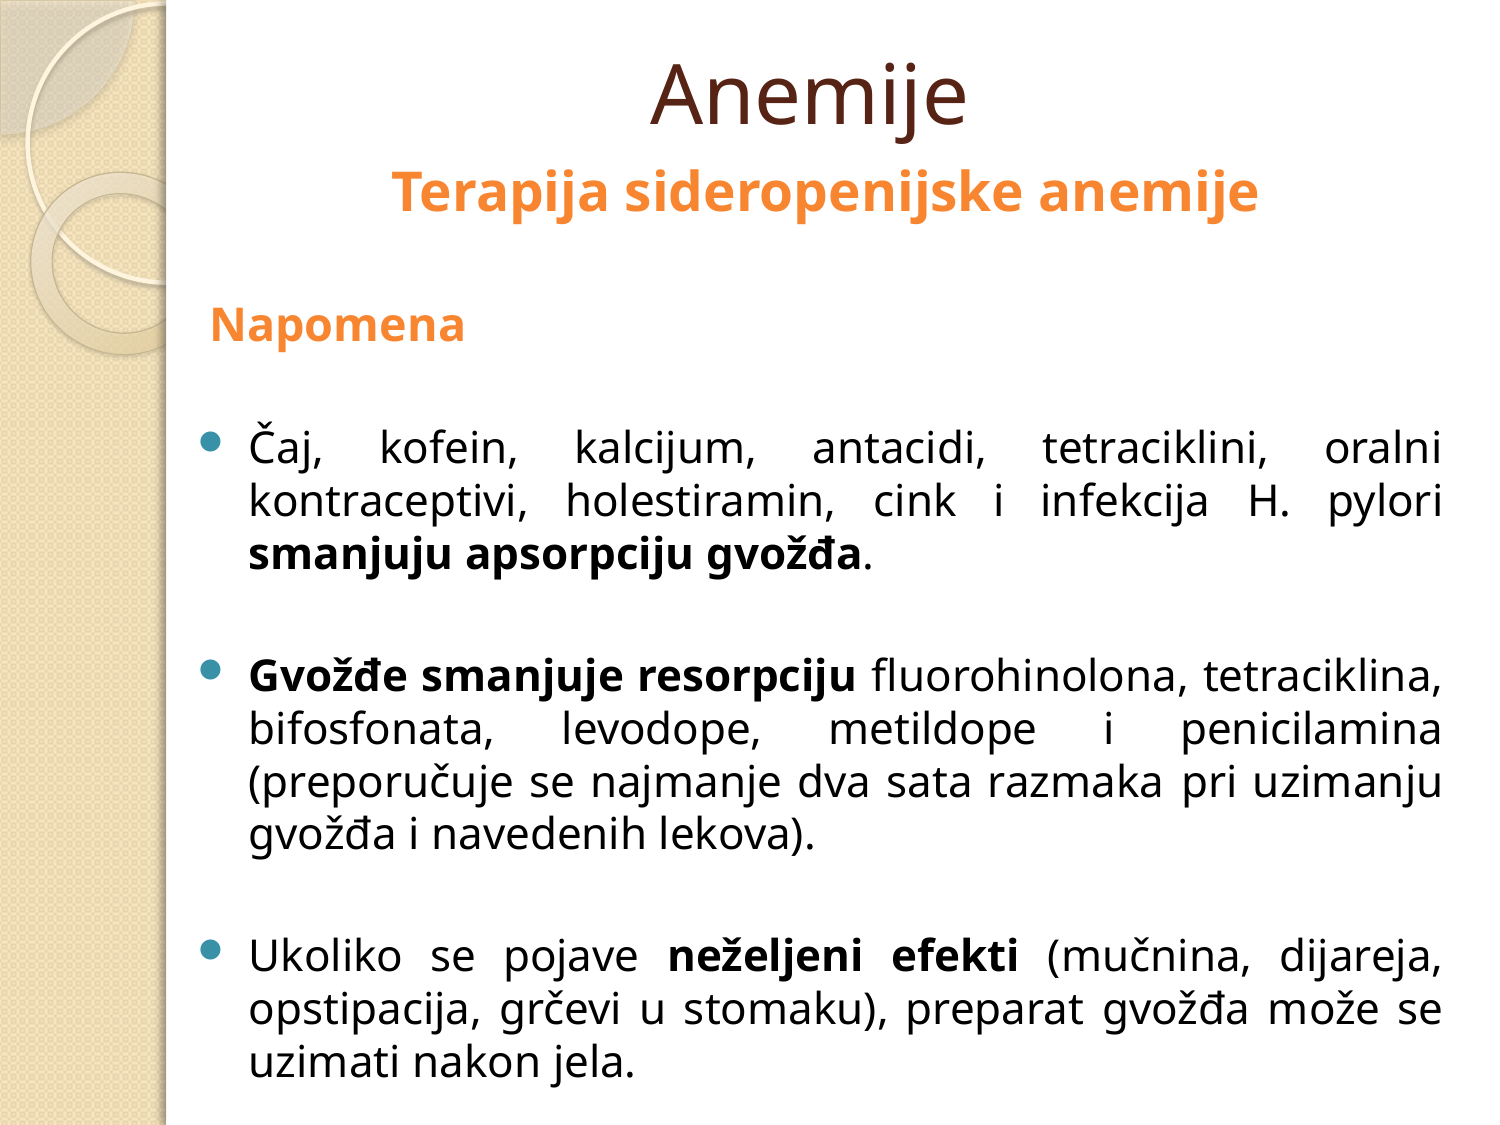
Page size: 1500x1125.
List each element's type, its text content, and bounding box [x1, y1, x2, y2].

title Anemije [194, 0, 1425, 149]
list Terapija sideropenijske anemije Napomena Čaj, kofein, kalcijum, antacidi, tetraciklini, oralni kontraceptivi, holestiramin, cink i infekcija H. pylori smanjuju apsorpciju gvožđa. Gvožđe smanjuje resorpciju fluorohinolona, tetraciklina, bifosfonata, levodope, metildope i penicilamina (preporučuje se najmanje dva sata razmaka pri uzimanju gvožđa i navedenih lekova). Ukoliko se pojave neželjeni efekti (mučnina, dijareja, opstipacija, grčevi u stomaku), preparat gvožđa može se uzimati nakon jela. [183, 149, 1459, 1106]
